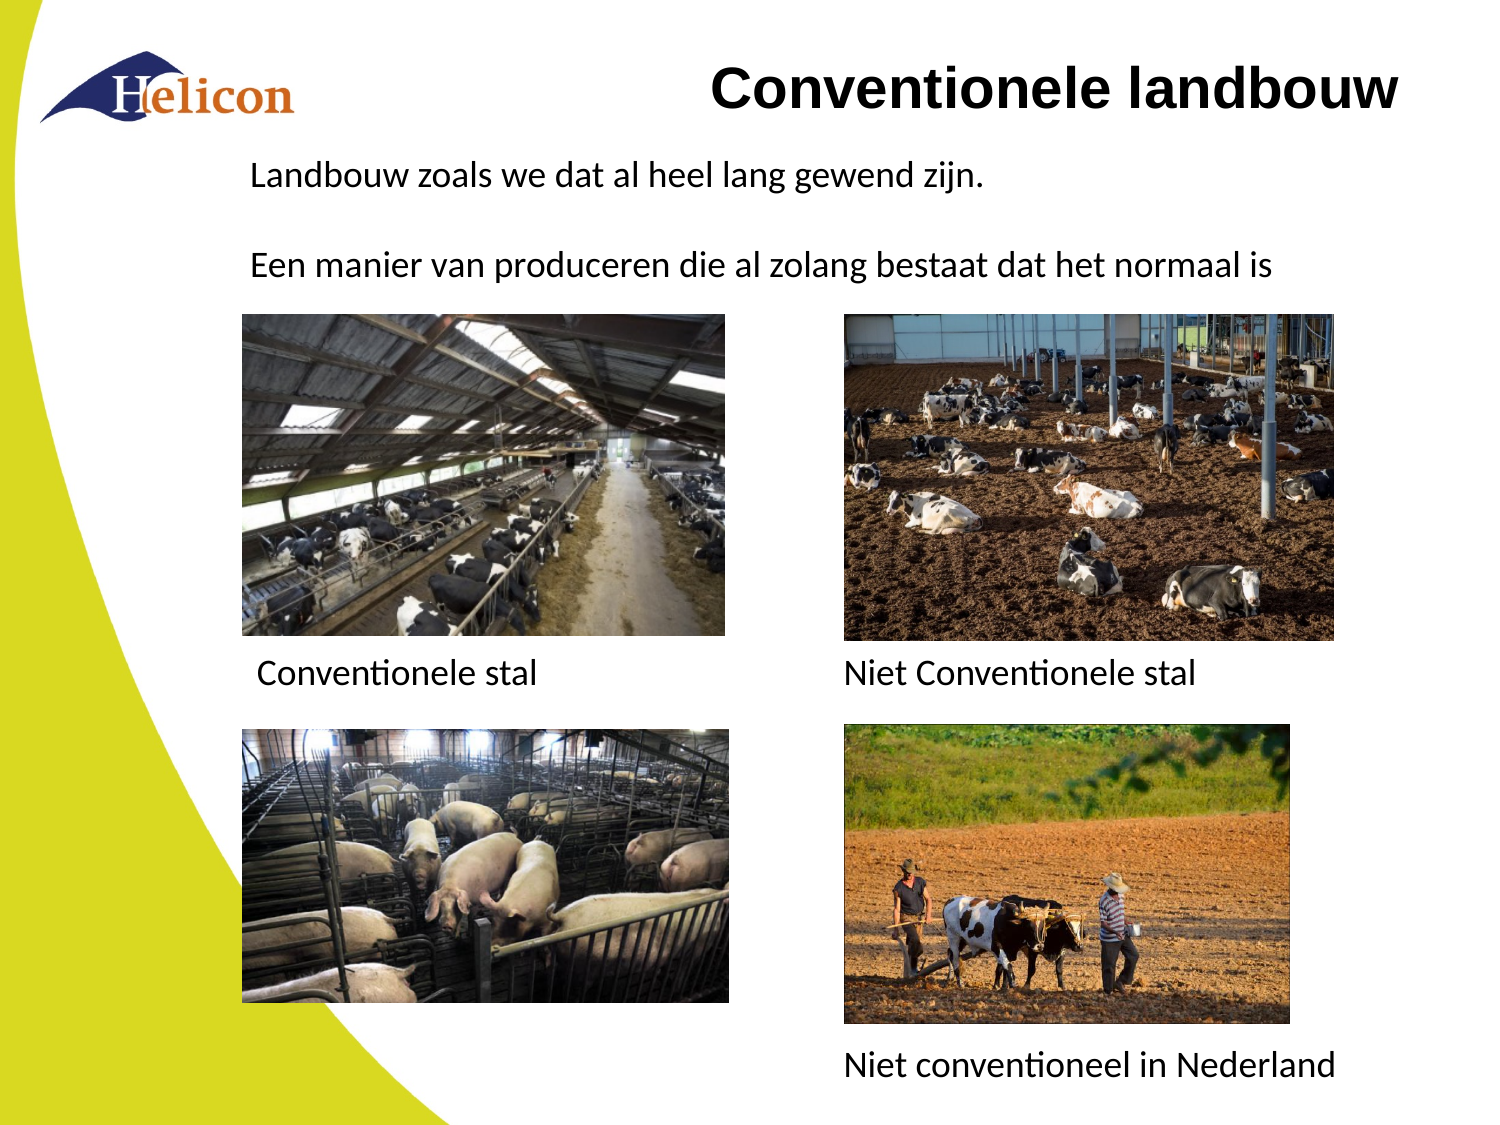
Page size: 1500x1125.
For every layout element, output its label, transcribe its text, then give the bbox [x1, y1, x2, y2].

picture [0, 0, 1500, 1125]
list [844, 724, 1290, 1024]
title Conventionele landbouw [324, 31, 1415, 138]
text_box Landbouw zoals we dat al heel lang gewend zijn. Een manier van produceren die al zolang bestaat dat het normaal is [235, 142, 1289, 337]
text_box Niet conventioneel in Nederland [828, 1032, 1400, 1093]
text_box Conventionele stal [242, 640, 763, 701]
text_box Niet Conventionele stal [828, 640, 1349, 701]
